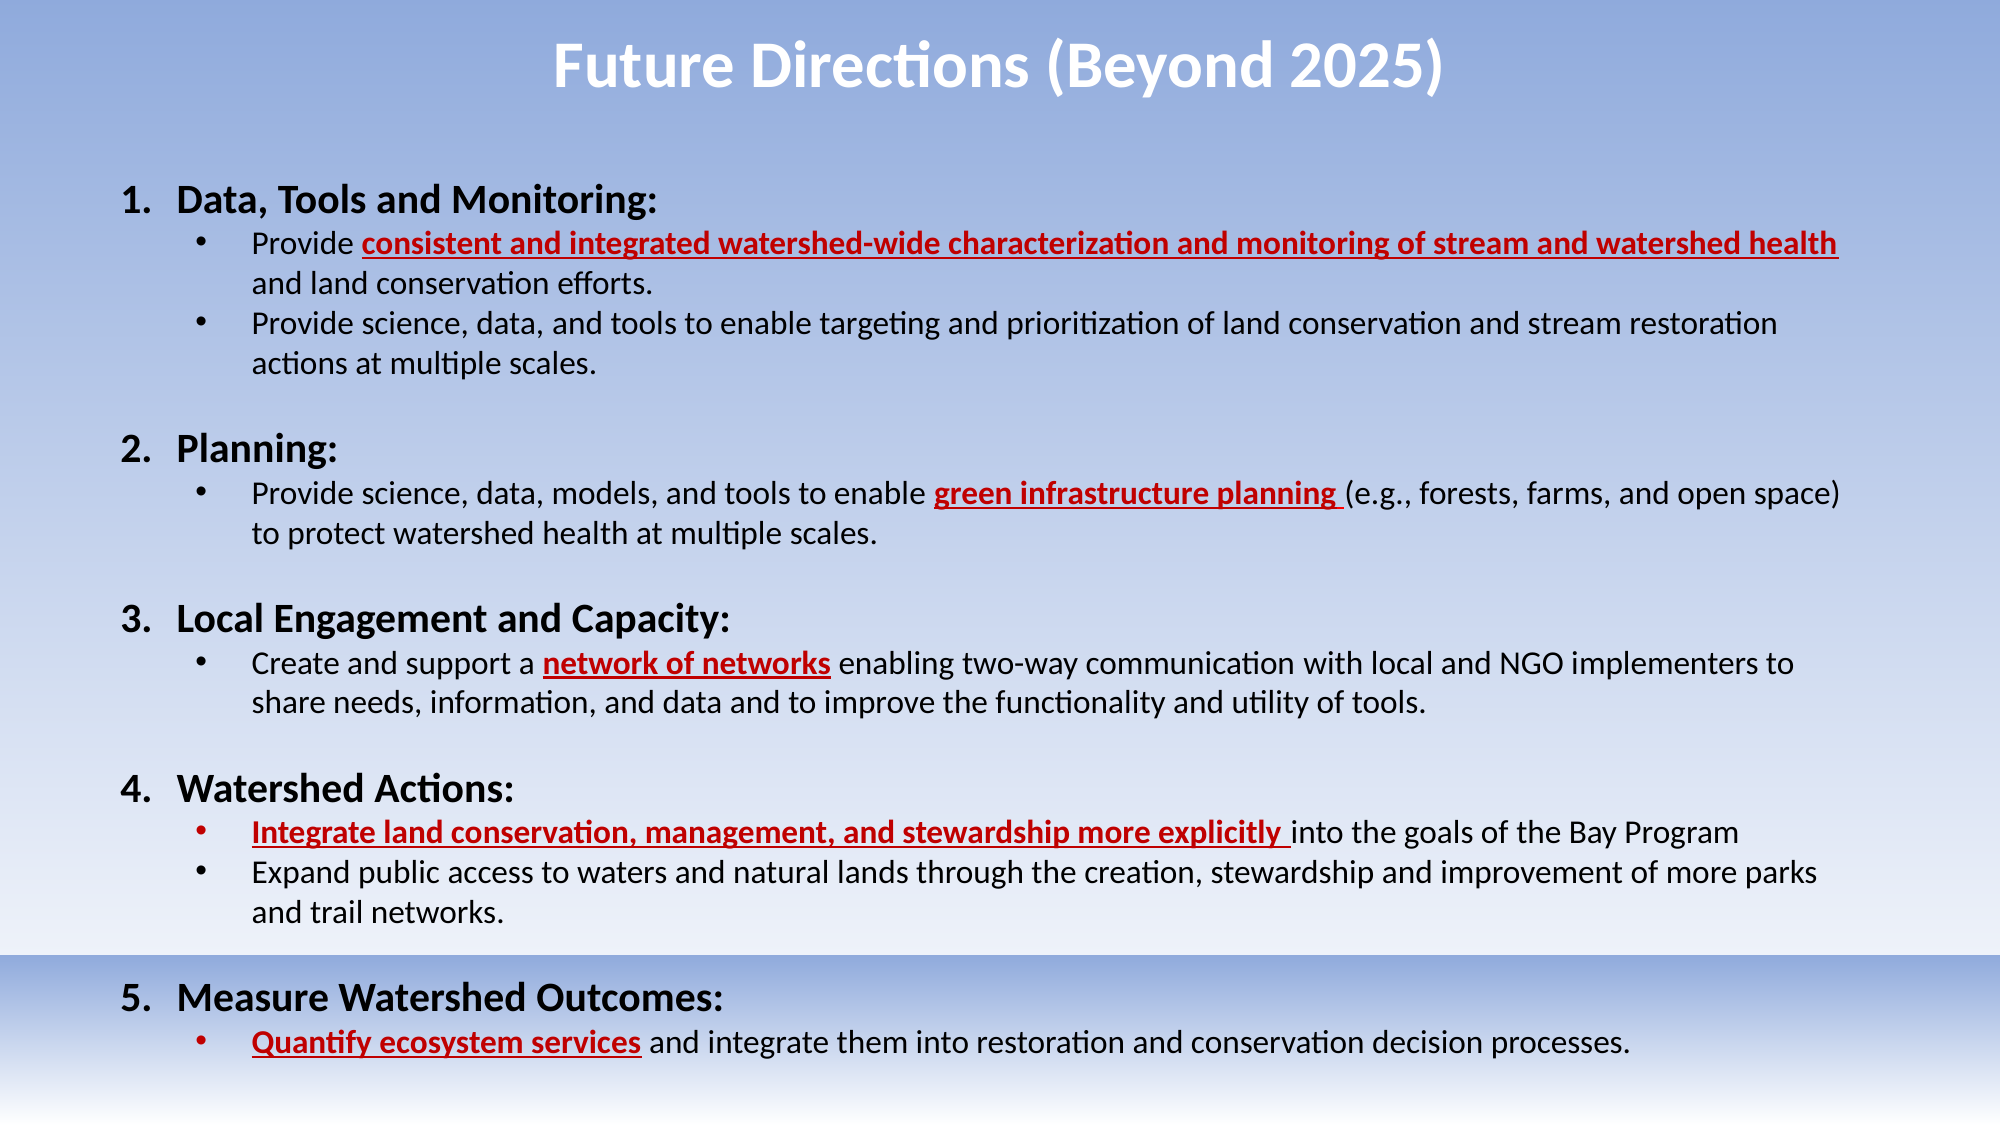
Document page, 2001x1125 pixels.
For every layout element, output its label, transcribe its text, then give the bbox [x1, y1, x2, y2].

text_box Data, Tools and Monitoring: Provide consistent and integrated watershed-wide characterization and monitoring of stream and watershed health and land conservation efforts. Provide science, data, and tools to enable targeting and prioritization of land conservation and stream restoration actions at multiple scales. Planning: Provide science, data, models, and tools to enable green infrastructure planning (e.g., forests, farms, and open space) to protect watershed health at multiple scales. Local Engagement and Capacity: Create and support a network of networks enabling two-way communication with local and NGO implementers to share needs, information, and data and to improve the functionality and utility of tools. Watershed Actions: Integrate land conservation, management, and stewardship more explicitly into the goals of the Bay Program Expand public access to waters and natural lands through the creation, stewardship and improvement of more parks and trail networks. Measure Watershed Outcomes: Quantify ecosystem services and integrate them into restoration and conservation decision processes. [105, 163, 1864, 1068]
text_box Future Directions (Beyond 2025) [538, 13, 1462, 109]
text_box [0, 954, 2000, 1125]
